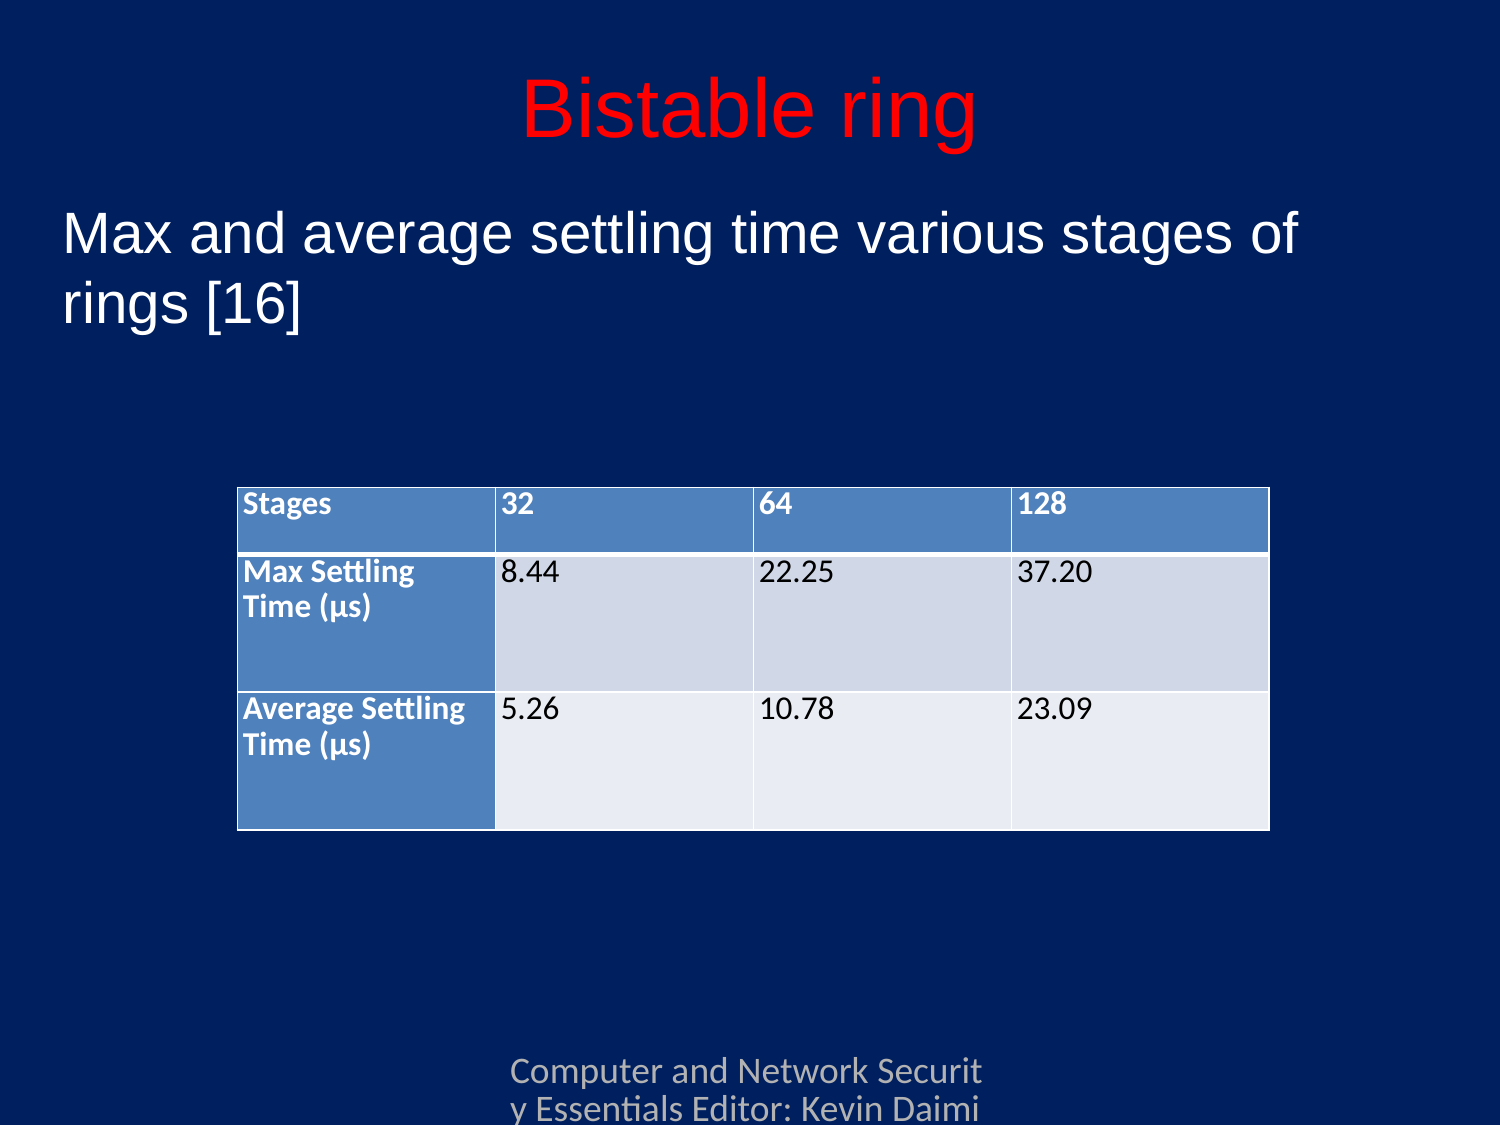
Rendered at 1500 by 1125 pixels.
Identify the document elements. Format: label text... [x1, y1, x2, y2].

table_cell 8.44 [496, 557, 753, 691]
table_cell 10.78 [754, 693, 1011, 829]
table_header Stages [238, 488, 495, 552]
list Max and average settling time various stages of rings [16] [62, 195, 1437, 337]
table_cell 5.26 [496, 693, 753, 829]
table_cell 23.09 [1012, 693, 1268, 829]
footer Computer and Network Security Essentials Editor: Kevin Daimi Associate Editors: Guillermo Francia, Levent Ertaul, Luis H. Encinas, Eman El-Sheikh Published by Springer [510, 1046, 990, 1103]
table_cell Average Settling Time (μs) [238, 693, 495, 829]
table_cell 22.25 [754, 557, 1011, 691]
table_cell Max Settling Time (μs) [238, 557, 495, 691]
table_cell 37.20 [1012, 557, 1268, 691]
table_header 128 [1012, 488, 1268, 552]
table_header 64 [754, 488, 1011, 552]
title Bistable ring [44, 53, 1456, 155]
table_header 32 [496, 488, 753, 552]
